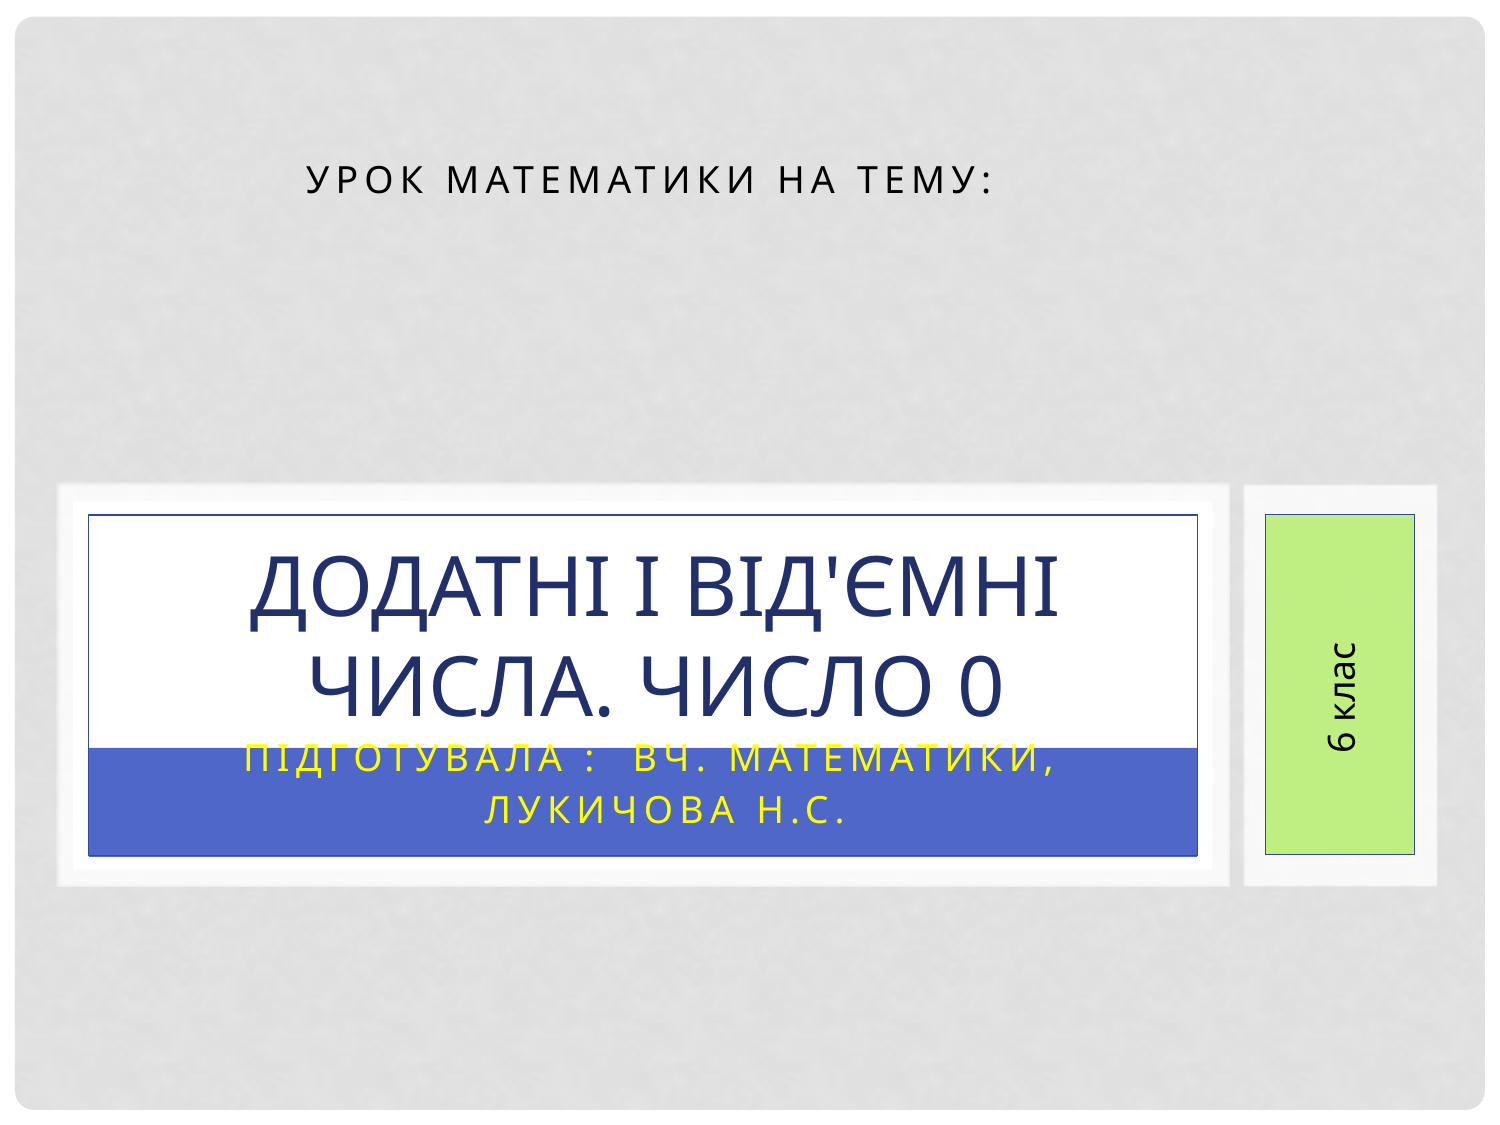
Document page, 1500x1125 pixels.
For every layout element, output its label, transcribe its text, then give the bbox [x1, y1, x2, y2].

title Додатні і від'ємні числа. Число 0 [100, 456, 1213, 741]
text_box 6 клас [1309, 626, 1370, 769]
subtitle Урок математики на тему: Підготувала : вч. математики, Лукичова Н.С. [123, 741, 1174, 870]
subtitle Урок математики на тему: Підготувала : вч. математики, Лукичова Н.С. [123, 149, 1174, 456]
